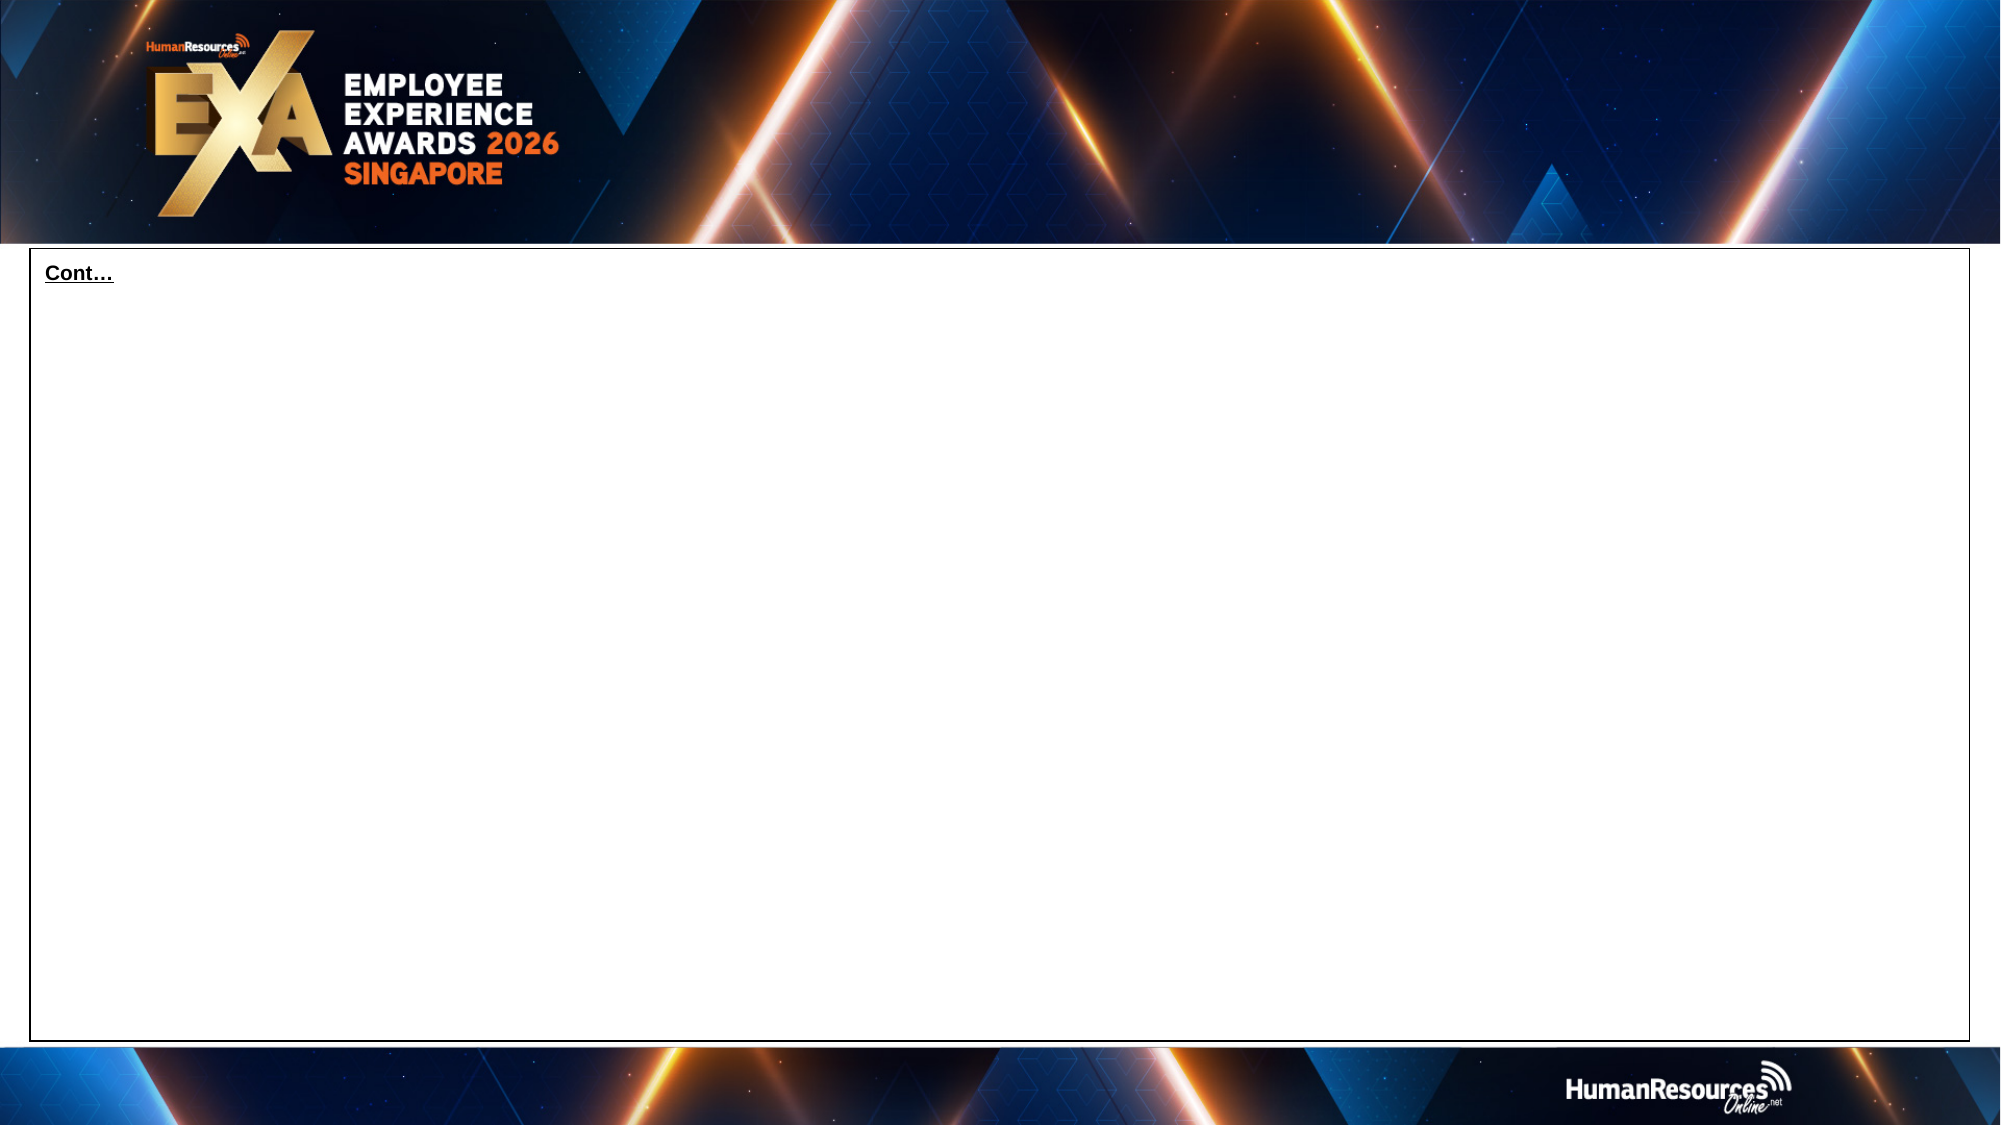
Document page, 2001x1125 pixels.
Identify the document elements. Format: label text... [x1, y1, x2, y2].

text_box Cont… [30, 248, 1970, 1042]
picture [0, 0, 2001, 1125]
